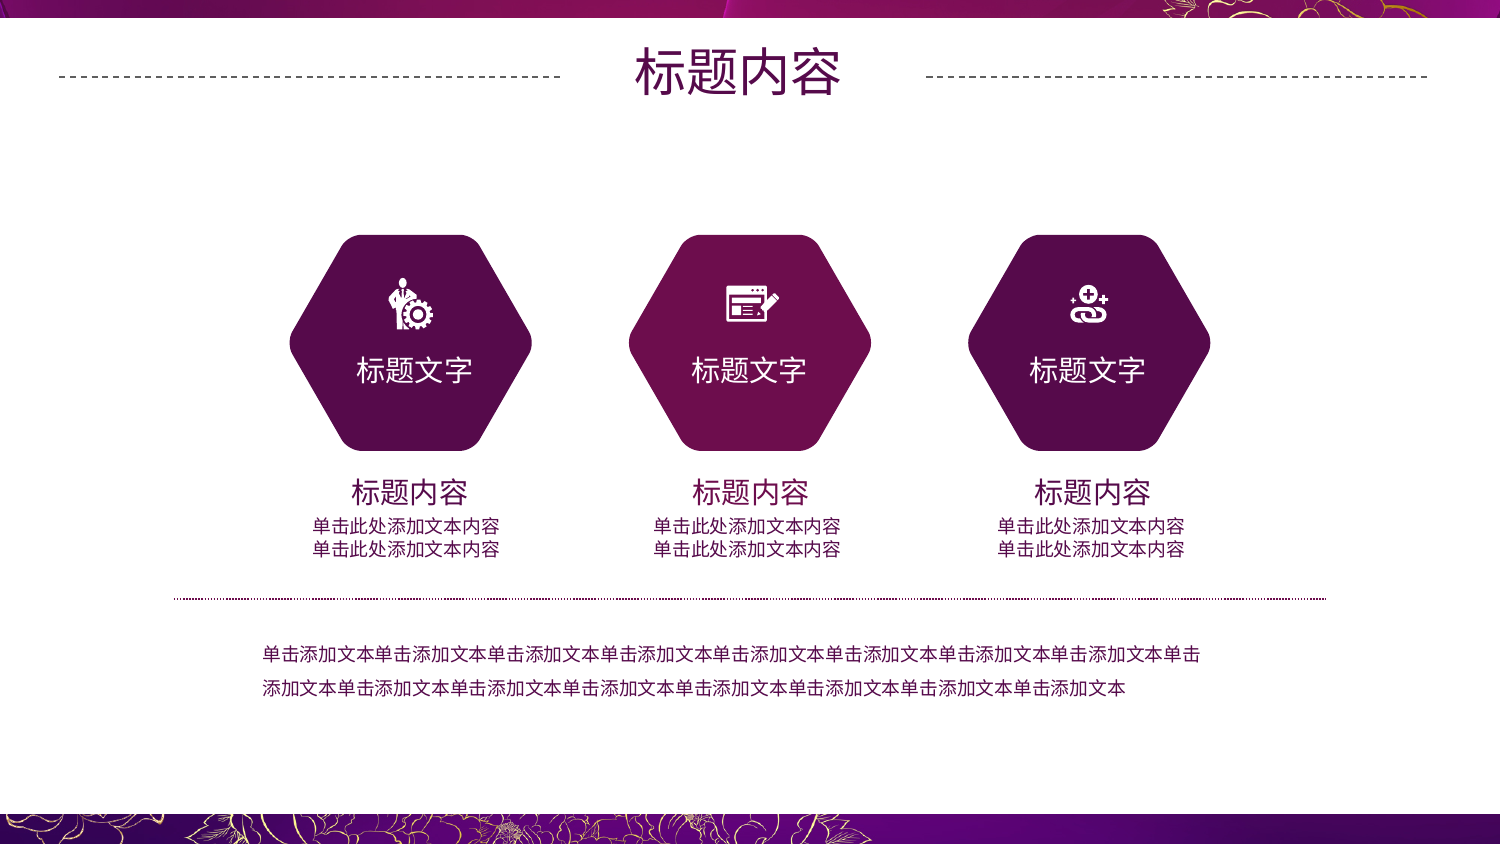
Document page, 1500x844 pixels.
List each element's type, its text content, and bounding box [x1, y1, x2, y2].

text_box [642, 468, 879, 590]
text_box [627, 234, 873, 452]
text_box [967, 234, 1212, 452]
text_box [300, 468, 537, 590]
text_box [985, 468, 1220, 590]
picture [0, 0, 1500, 18]
text_box 单击添加文本单击添加文本单击添加文本单击添加文本单击添加文本单击添加文本单击添加文本单击添加文本单击添加文本单击添加文本单击添加文本单击添加文本单击添加文本单击添加文本单击添加文本单击添加文本 [247, 623, 1217, 740]
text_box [288, 234, 533, 452]
text_box 标题内容 [608, 32, 868, 110]
picture [0, 814, 1500, 844]
